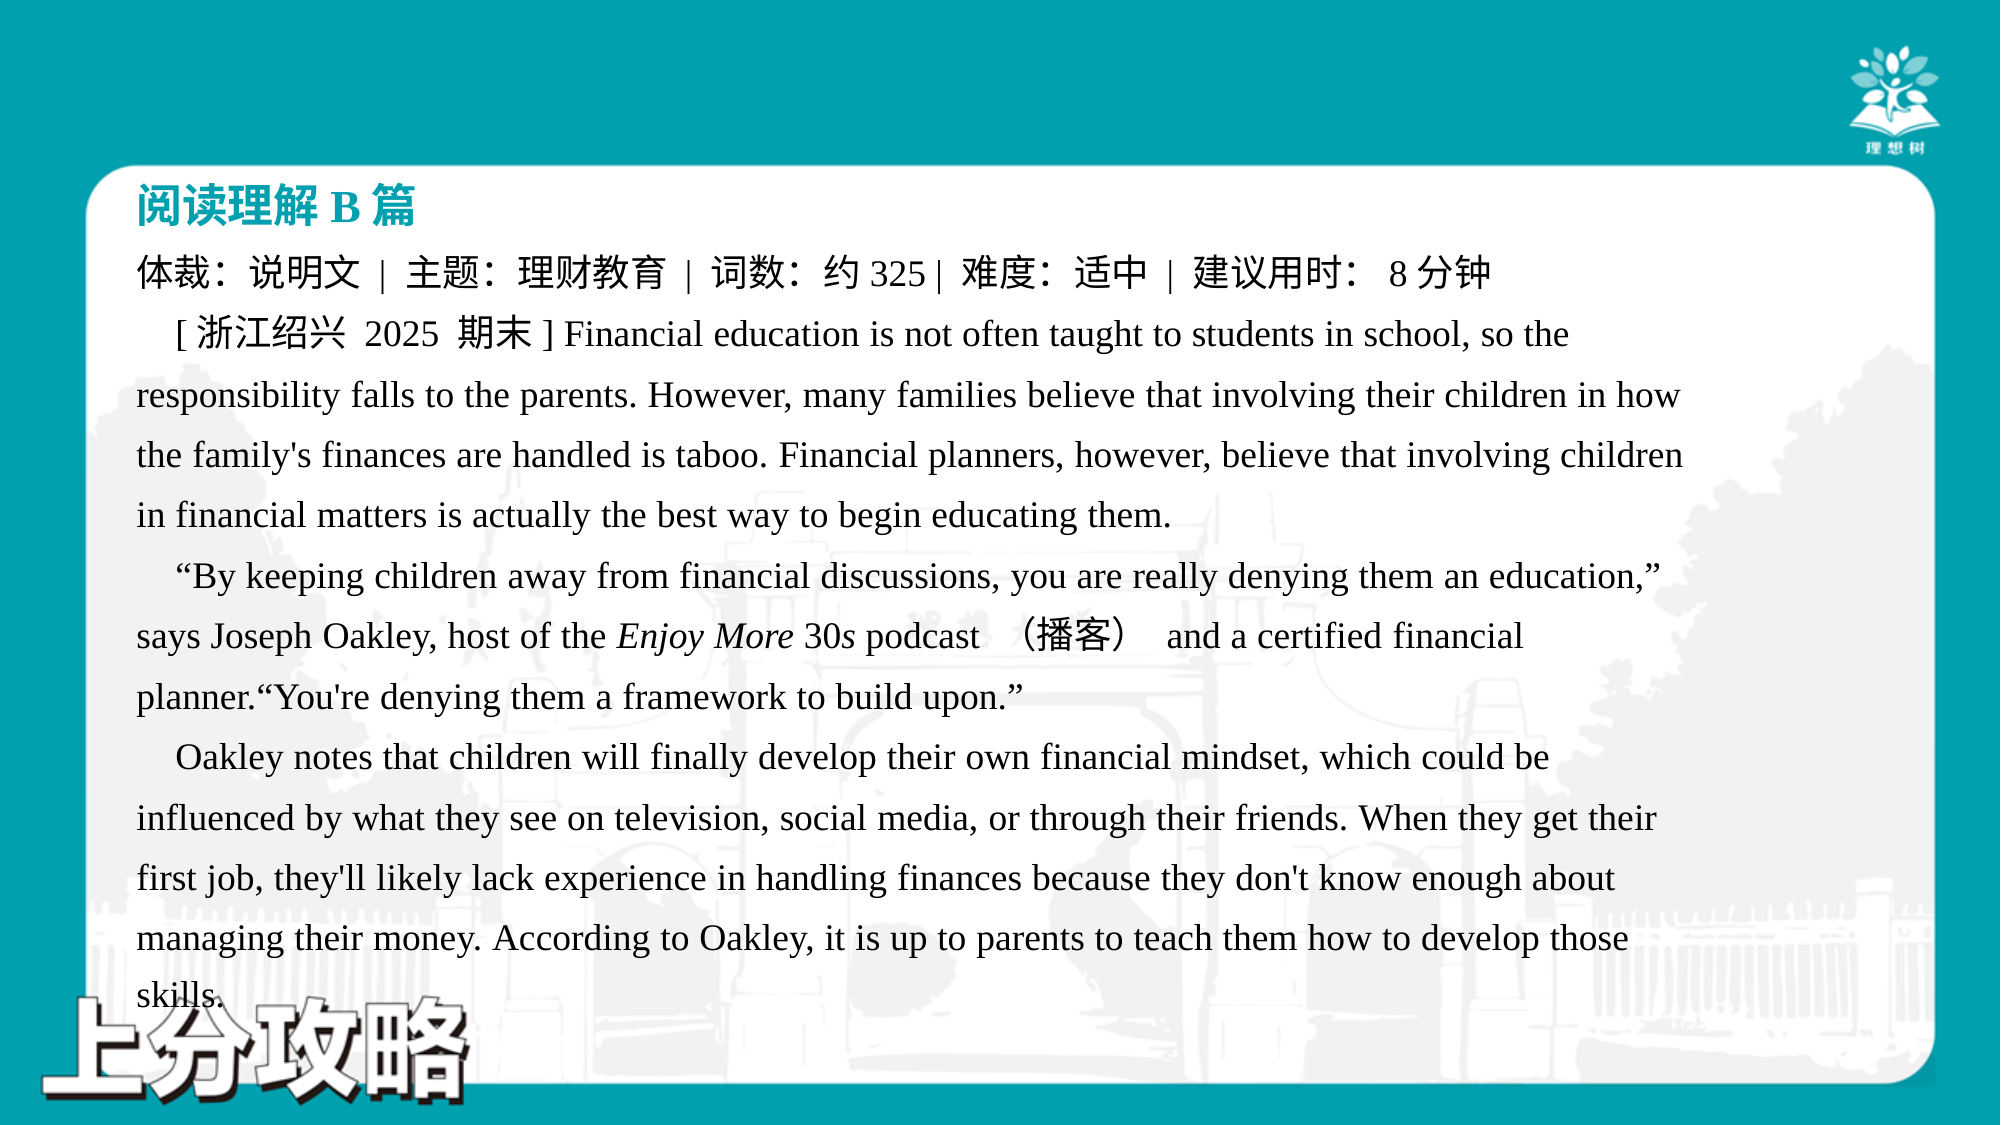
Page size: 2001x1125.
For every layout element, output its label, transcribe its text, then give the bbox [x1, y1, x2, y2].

picture [0, 0, 2000, 1125]
text_box 体裁：说明文 | 主题：理财教育 | 词数：约325 | 难度：适中 | 建议用时：8分钟 [浙江绍兴 2025 期末] Financial education is not often taught to students in school, so the responsibility falls to the parents. However, many families believe that involving their children in how the family's finances are handled is taboo. Financial planners, however, believe that involving children in financial matters is actually the best way to begin educating them. “By keeping children away from financial discussions, you are really denying them an education,” says Joseph Oakley, host of the Enjoy More 30s podcast （播客） and a certified financial planner.“You're denying them a framework to build upon.” Oakley notes that children will finally develop their own financial mindset, which could be influenced by what they see on television, social media, or through their friends. When they get their first job, they'll likely lack experience in handling finances because they don't know enough about managing their money. According to Oakley, it is up to parents to teach them how to develop those skills.#4 [136, 233, 1865, 1010]
text_box 阅读理解B篇 [136, 176, 1865, 232]
